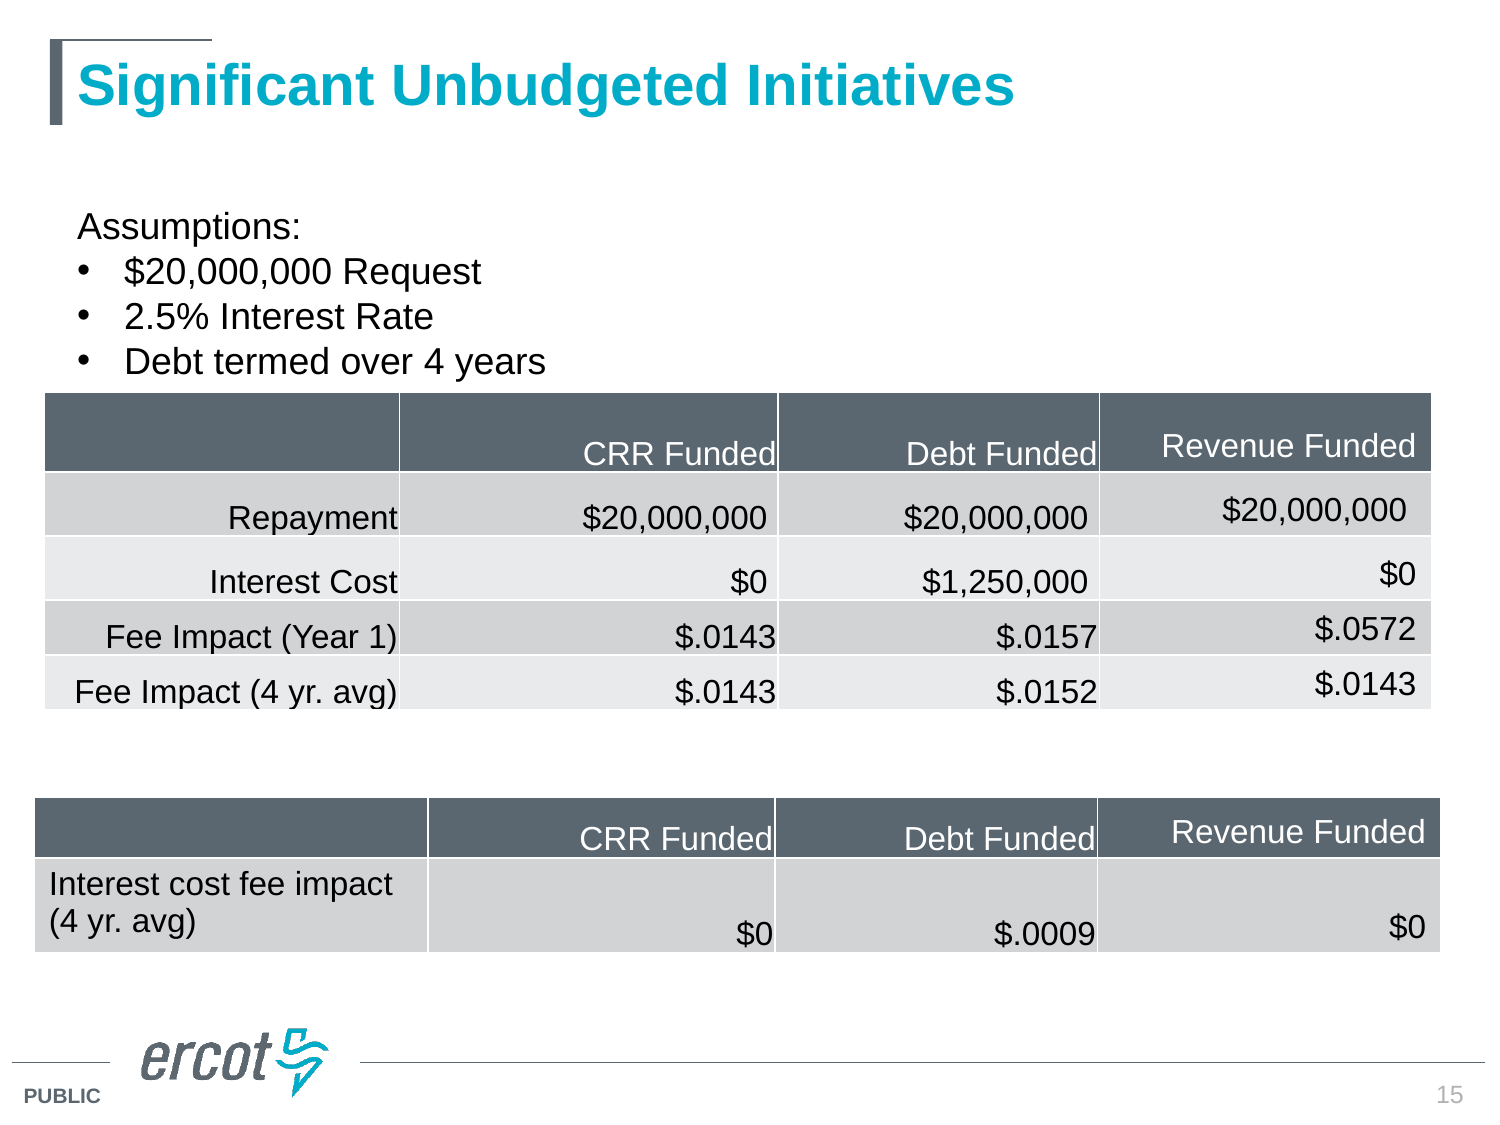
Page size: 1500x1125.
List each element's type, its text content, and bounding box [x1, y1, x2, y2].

table_header Revenue Funded [1098, 798, 1440, 857]
table_cell $0 [400, 537, 777, 599]
table_cell $0 [429, 859, 774, 952]
table_cell $.0152 [779, 656, 1099, 709]
slide_number 15 [1412, 1076, 1488, 1112]
picture [137, 1024, 332, 1100]
table_cell $.0143 [400, 656, 777, 709]
table_header [45, 393, 399, 471]
table_cell $.0143 [400, 601, 777, 654]
table_cell $.0157 [779, 601, 1099, 654]
title Significant Unbudgeted Initiatives [62, 39, 1450, 228]
table_header [35, 798, 427, 857]
table_cell Repayment [45, 473, 399, 535]
table_cell $.0572 [1100, 601, 1431, 654]
table_cell Interest cost fee impact (4 yr. avg) [35, 859, 427, 952]
table_header Debt Funded [776, 798, 1097, 857]
table_cell Fee Impact (Year 1) [45, 601, 399, 654]
table_cell $0 [1100, 537, 1431, 599]
table_cell $0 [1098, 859, 1440, 952]
table_header CRR Funded [400, 393, 777, 471]
table_header Revenue Funded [1100, 393, 1431, 471]
table_cell Fee Impact (4 yr. avg) [45, 656, 399, 709]
table_header CRR Funded [429, 798, 774, 857]
table_cell $20,000,000 [400, 473, 777, 535]
table_cell $1,250,000 [779, 537, 1099, 599]
table_cell Interest Cost [45, 537, 399, 599]
table_header Debt Funded [779, 393, 1099, 471]
text_box Assumptions: $20,000,000 Request 2.5% Interest Rate Debt termed over 4 years [62, 195, 813, 390]
table_cell $20,000,000 [1100, 473, 1431, 535]
table_cell $.0009 [776, 859, 1097, 952]
table_cell $20,000,000 [779, 473, 1099, 535]
table_cell $.0143 [1100, 656, 1431, 709]
